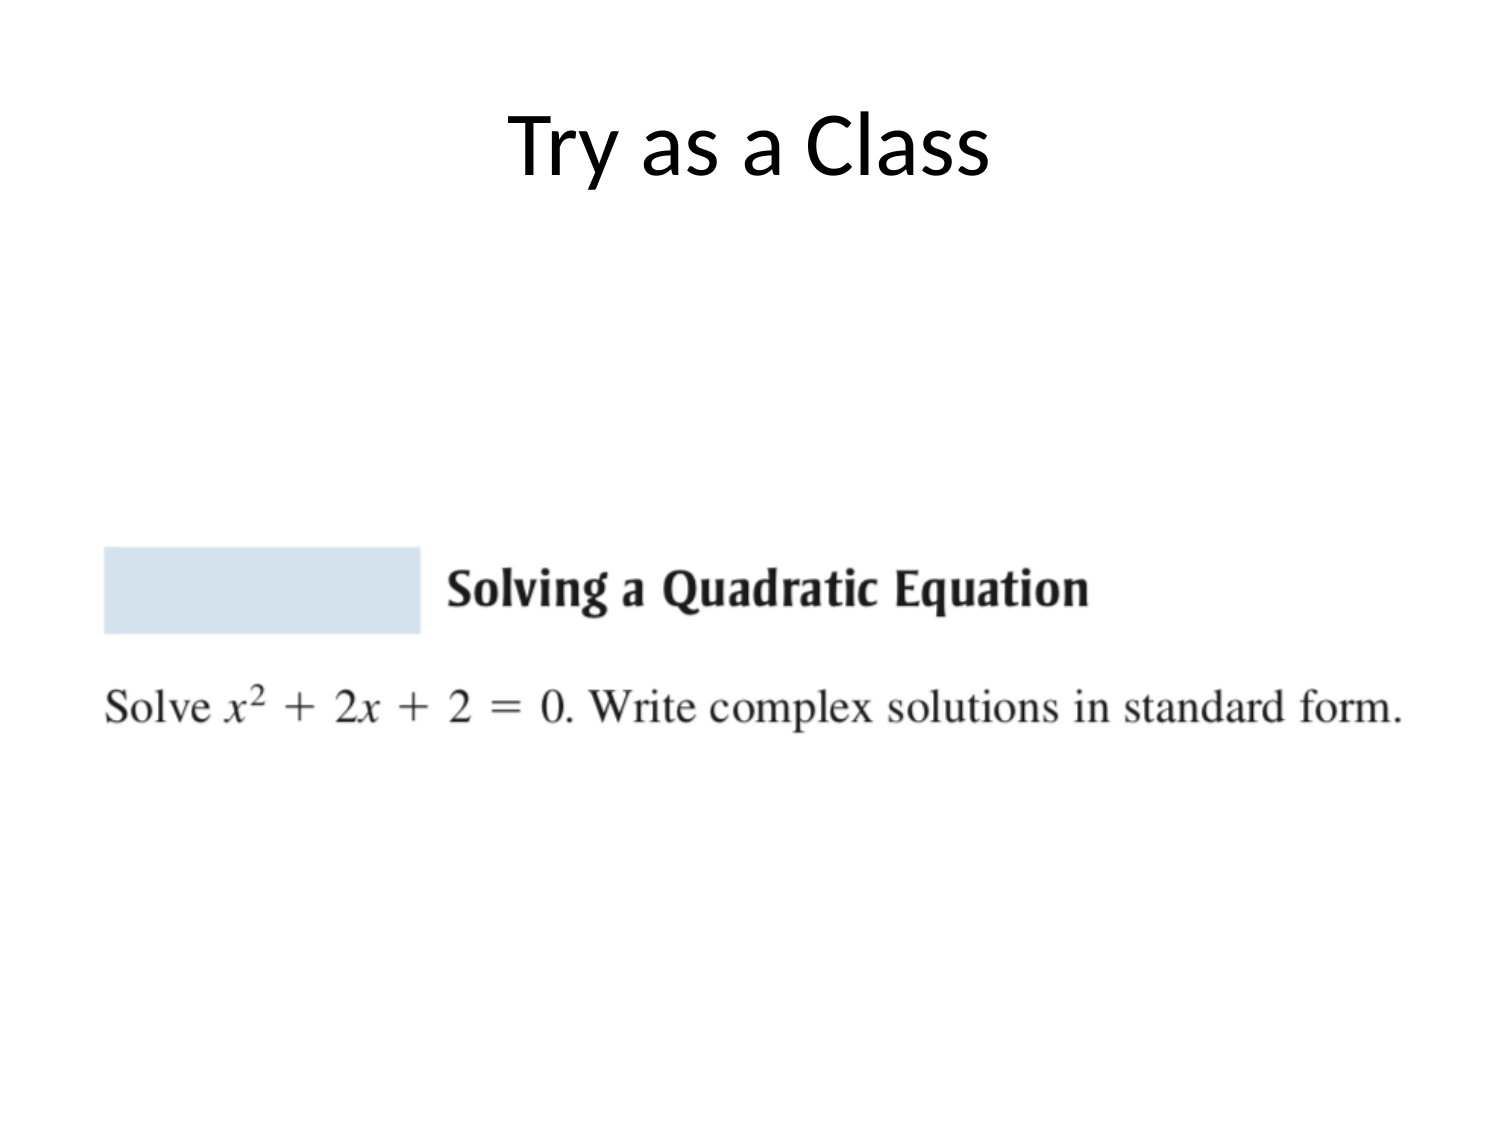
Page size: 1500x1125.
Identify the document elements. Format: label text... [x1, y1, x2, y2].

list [74, 262, 1426, 1006]
title Try as a Class [75, 45, 1425, 233]
